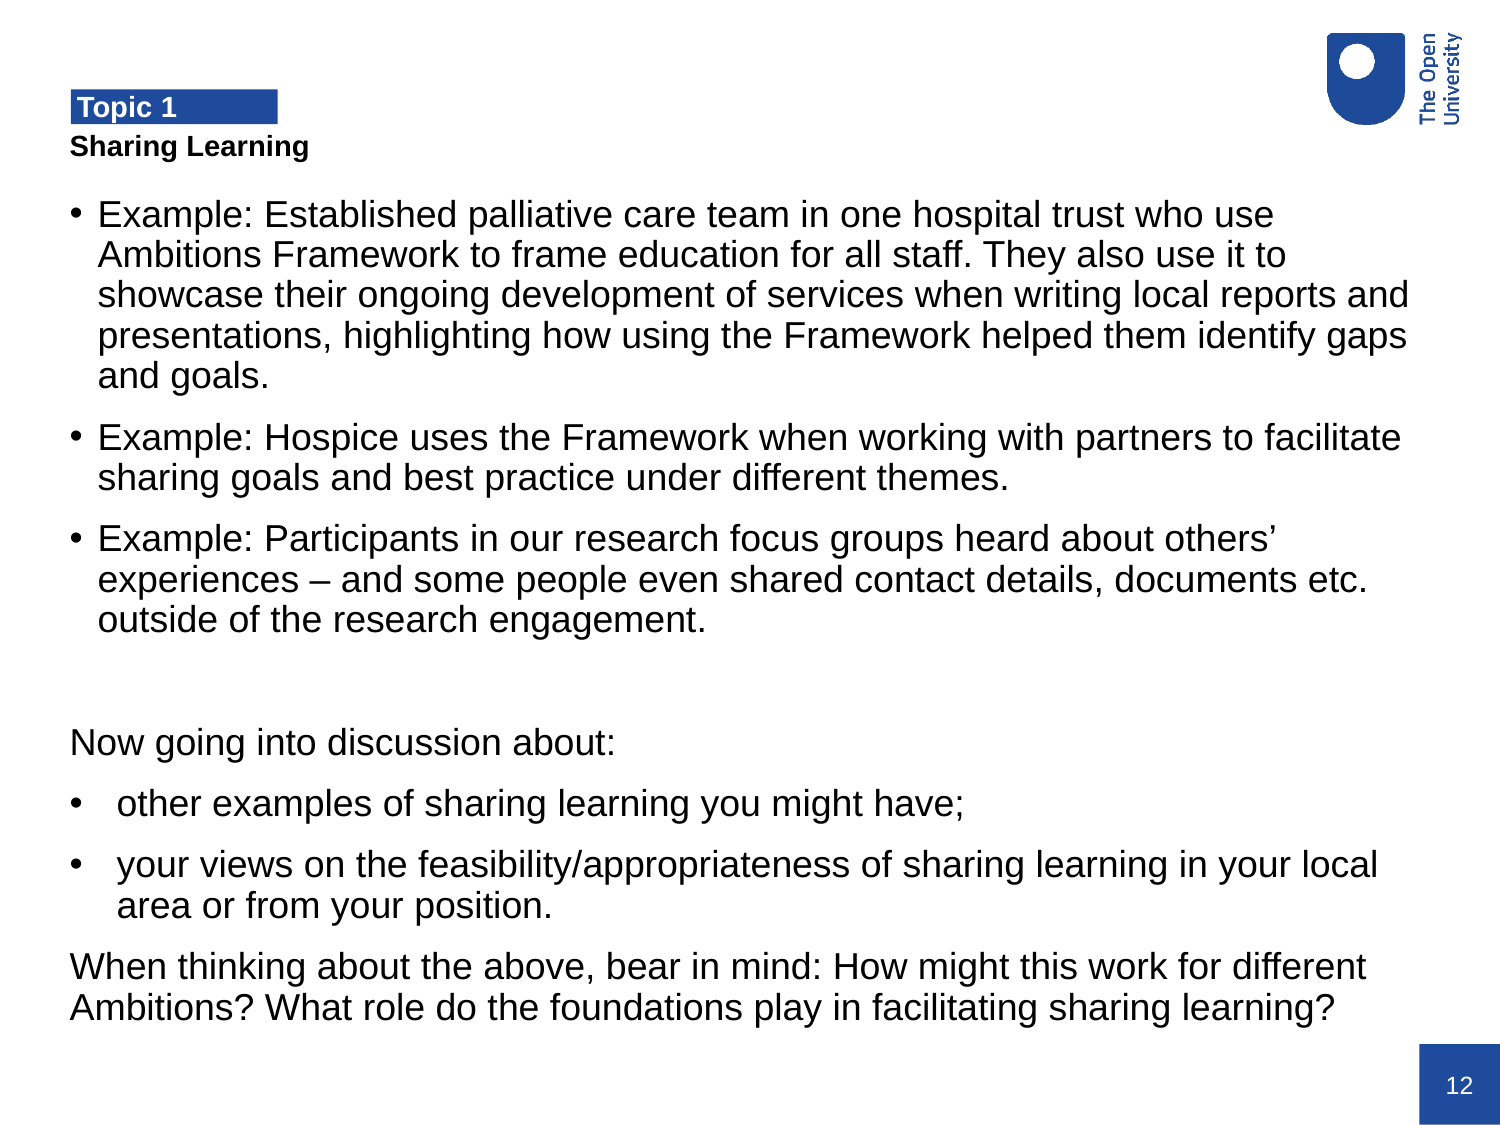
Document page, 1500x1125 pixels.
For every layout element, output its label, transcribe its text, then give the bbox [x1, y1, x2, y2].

list Sharing Learning [63, 124, 1281, 167]
picture [1327, 32, 1462, 125]
list Example: Established palliative care team in one hospital trust who use Ambitions Framework to frame education for all staff. They also use it to showcase their ongoing development of services when writing local reports and presentations, highlighting how using the Framework helped them identify gaps and goals. Example: Hospice uses the Framework when working with partners to facilitate sharing goals and best practice under different themes. Example: Participants in our research focus groups heard about others’ experiences – and some people even shared contact details, documents etc. outside of the research engagement. Now going into discussion about: other examples of sharing learning you might have; your views on the feasibility/appropriateness of sharing learning in your local area or from your position. When thinking about the above, bear in mind: How might this work for different Ambitions? What role do the foundations play in facilitating sharing learning? [63, 188, 1420, 1045]
title Topic 1 [70, 89, 278, 124]
